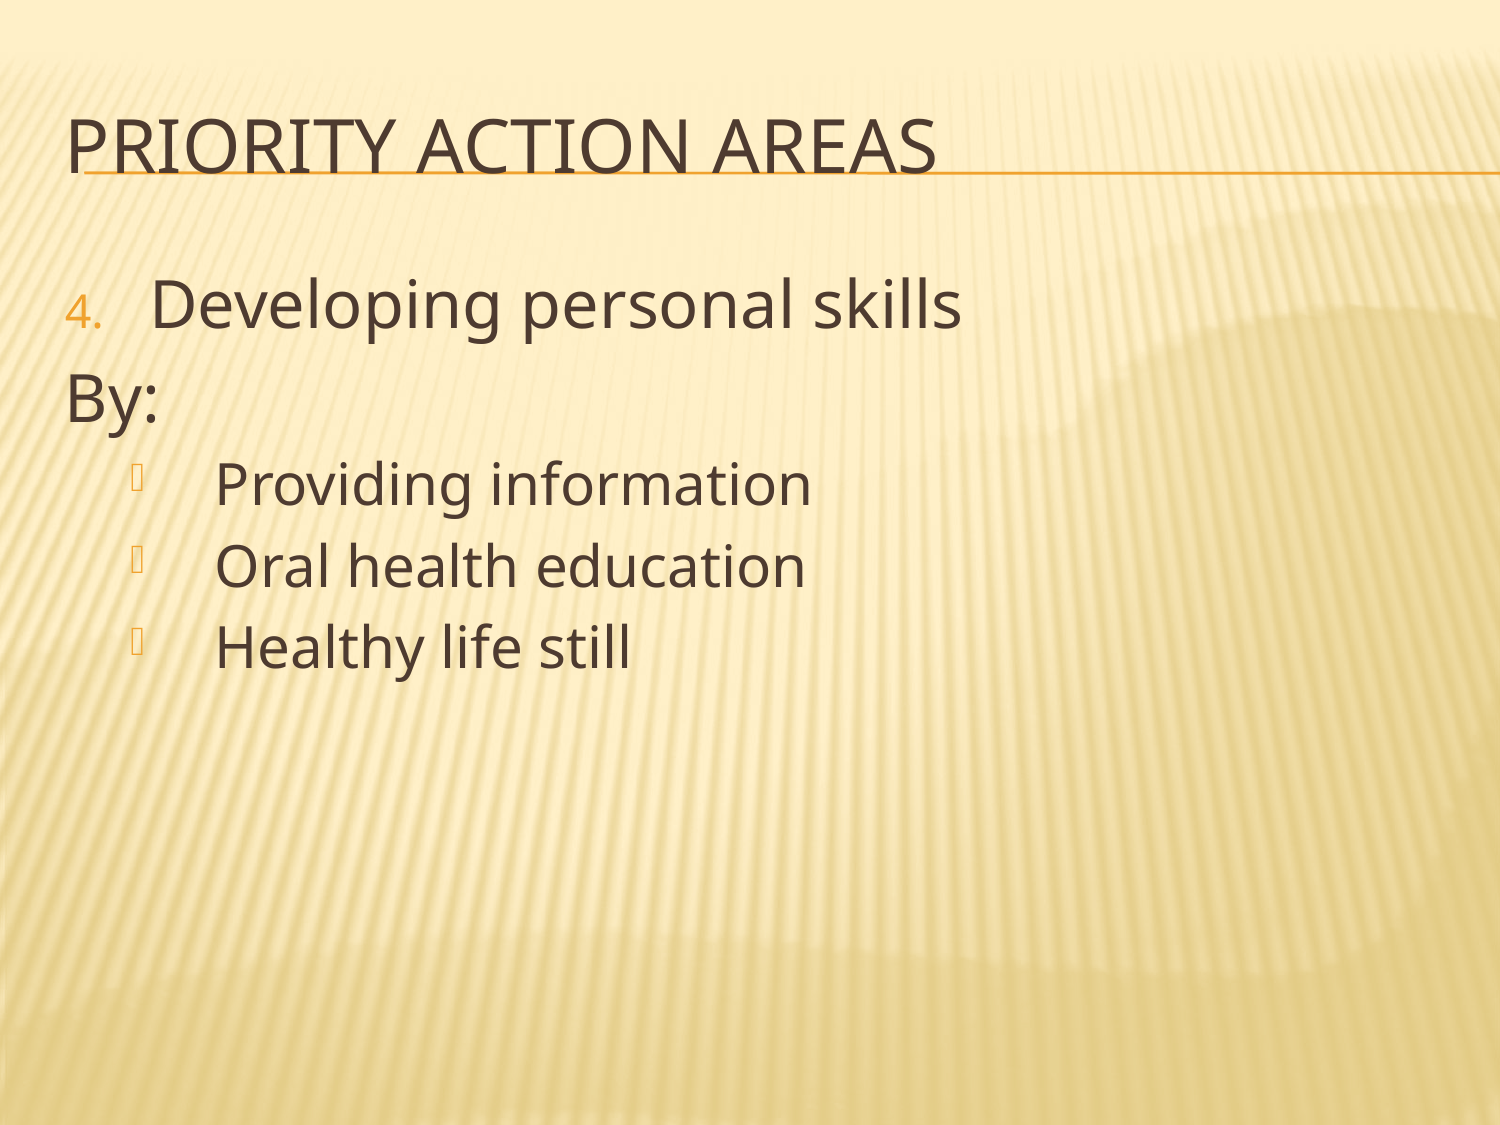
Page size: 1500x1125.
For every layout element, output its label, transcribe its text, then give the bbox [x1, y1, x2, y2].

list Developing personal skills By: Providing information Oral health education Healthy life still [50, 254, 1475, 998]
title Priority Action areas [50, 75, 1475, 213]
